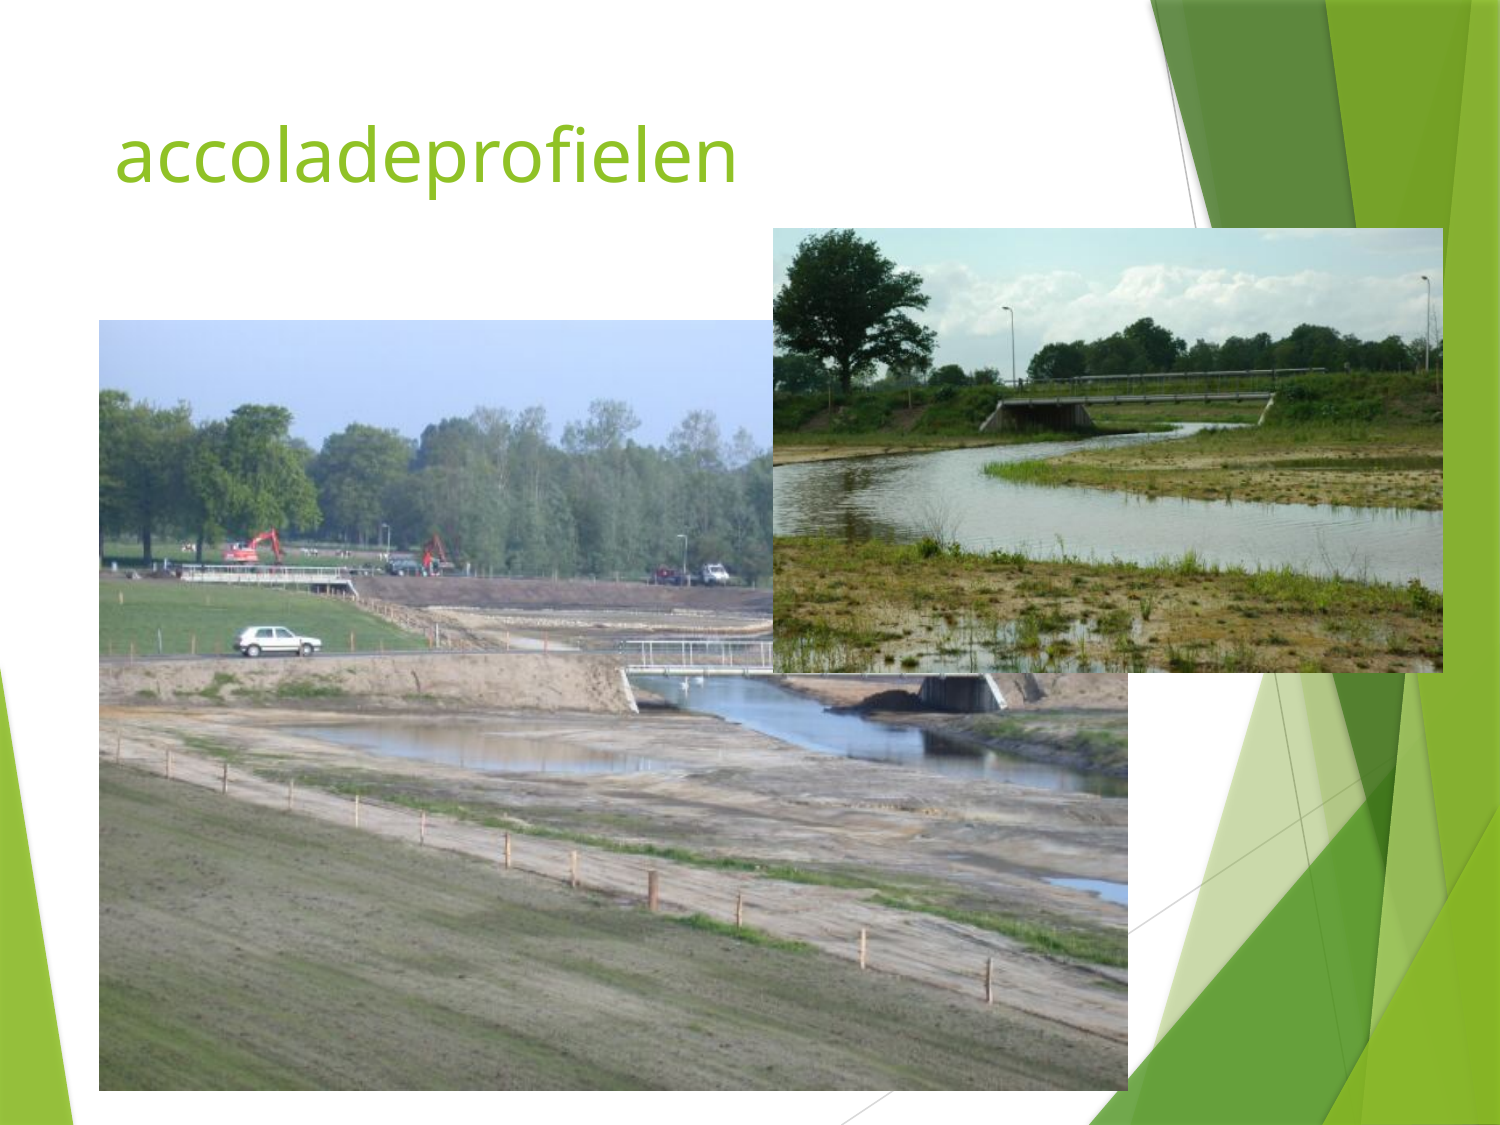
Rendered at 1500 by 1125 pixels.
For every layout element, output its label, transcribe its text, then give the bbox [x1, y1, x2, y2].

picture [99, 227, 1443, 1092]
title accoladeprofielen [99, 99, 1142, 317]
